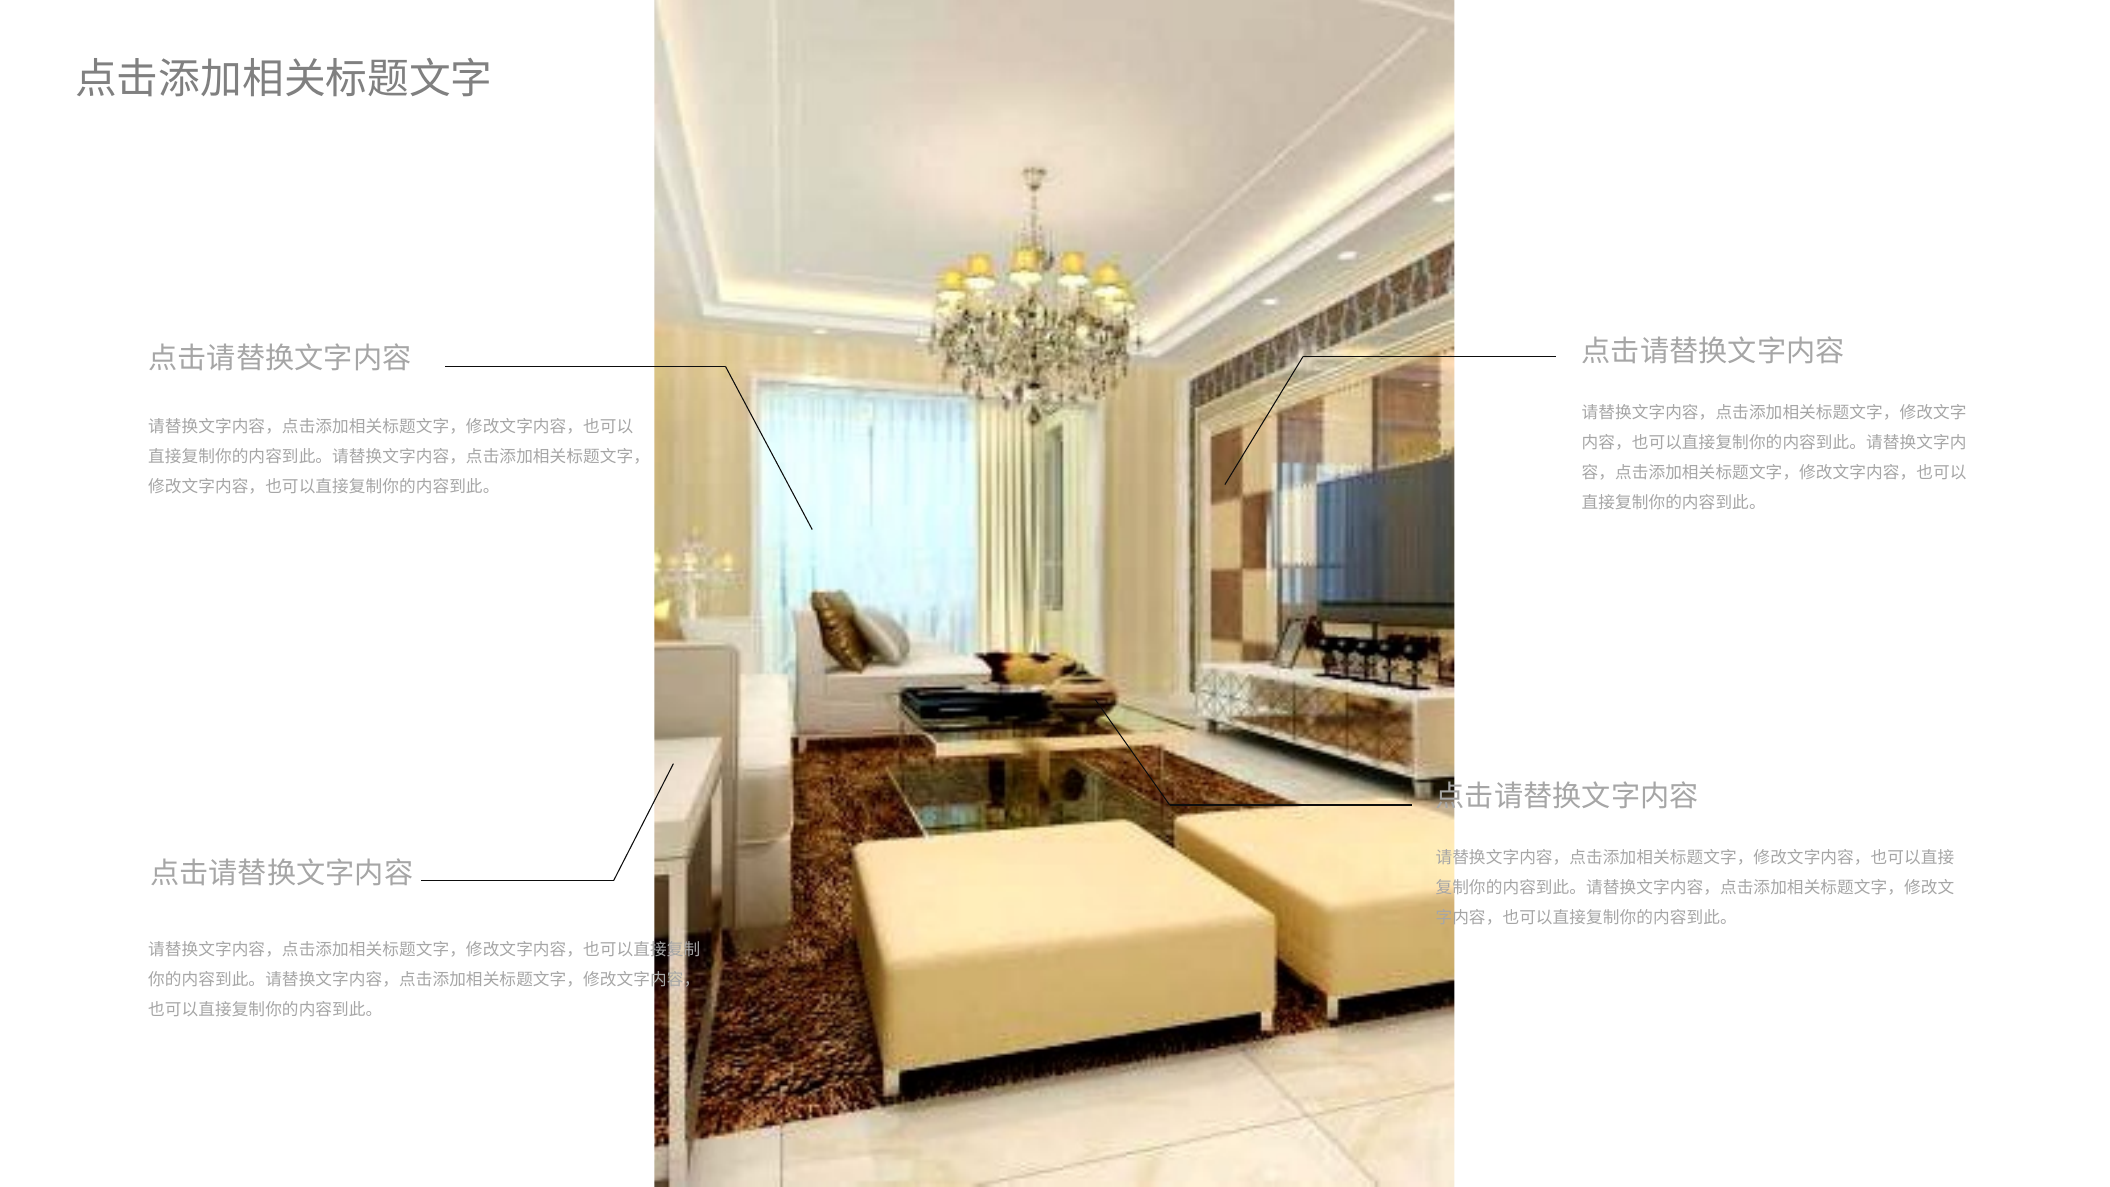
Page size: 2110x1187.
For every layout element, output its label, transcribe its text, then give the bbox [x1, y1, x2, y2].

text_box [1566, 324, 1994, 578]
text_box 点击添加相关标题文字 [59, 44, 563, 107]
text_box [133, 847, 716, 1030]
text_box [653, 0, 1455, 1187]
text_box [1094, 699, 1412, 805]
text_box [1224, 356, 1556, 485]
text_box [421, 763, 674, 847]
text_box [133, 331, 655, 507]
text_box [1420, 769, 1977, 1023]
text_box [444, 366, 813, 530]
